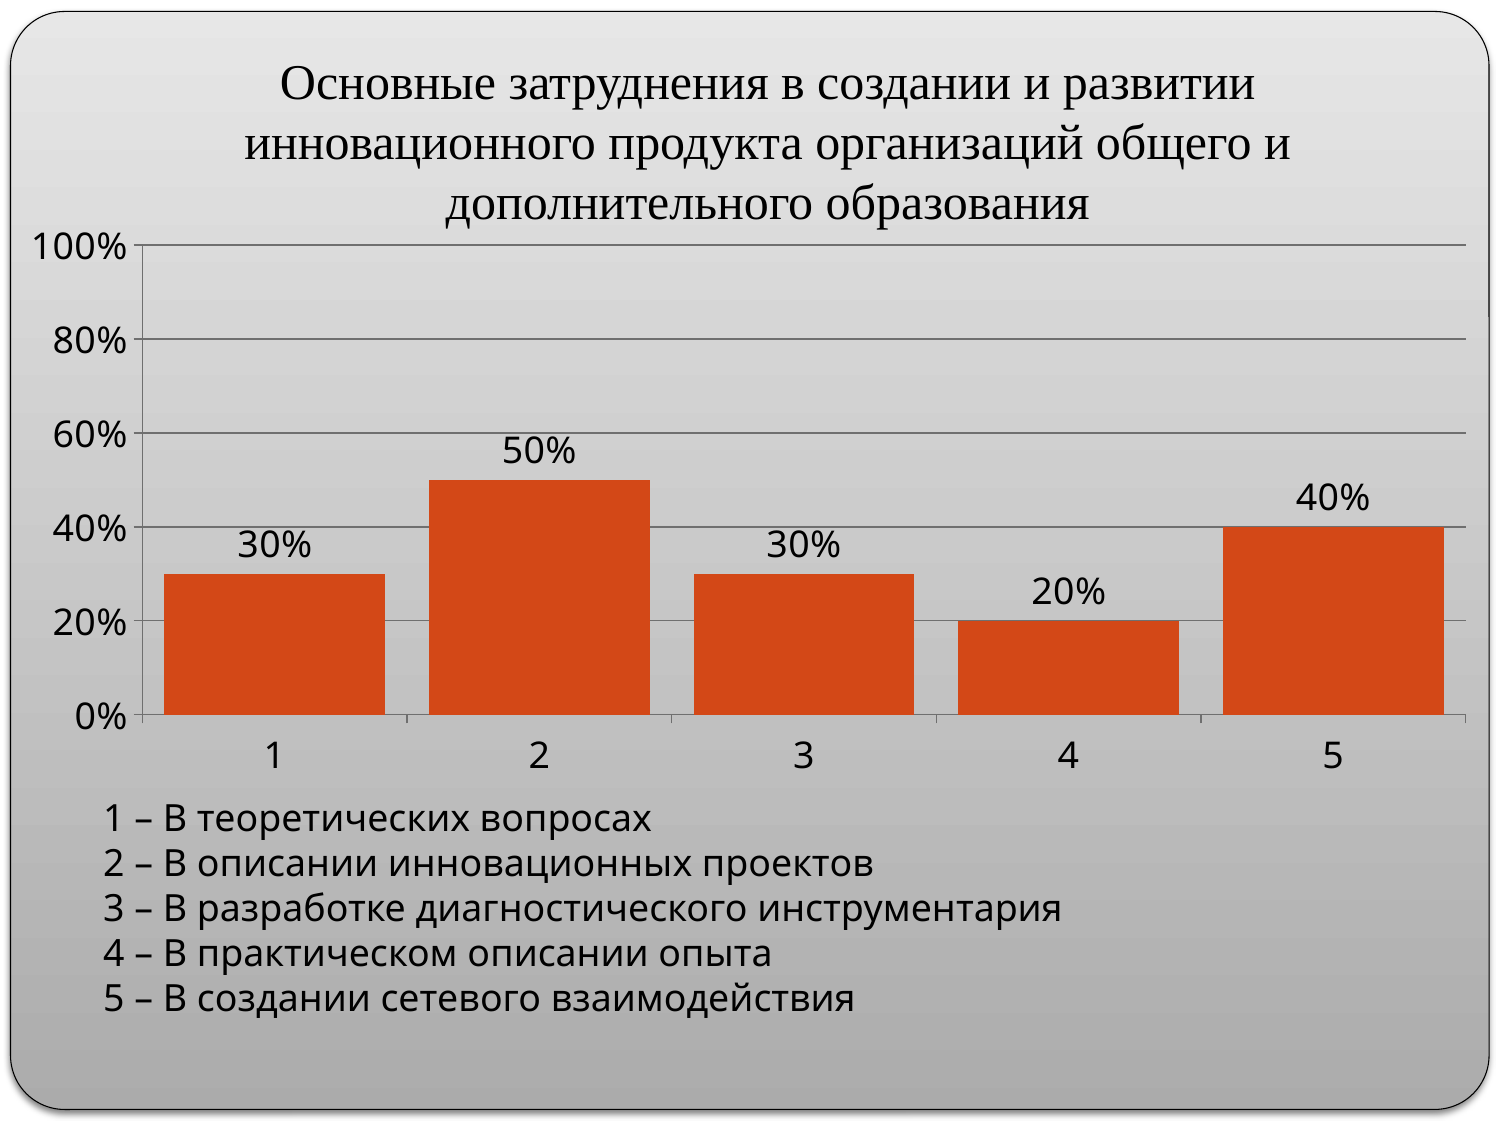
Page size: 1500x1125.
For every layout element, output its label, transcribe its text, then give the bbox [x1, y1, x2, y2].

chart [29, 219, 1471, 799]
text_box Основные затруднения в создании и развитии инновационного продукта организаций общего и дополнительного образования [88, 42, 1447, 218]
text_box 1 – В теоретических вопросах 2 – В описании инновационных проектов 3 – В разработке диагностического инструментария 4 – В практическом описании опыта 5 – В создании сетевого взаимодействия [88, 809, 1412, 1027]
